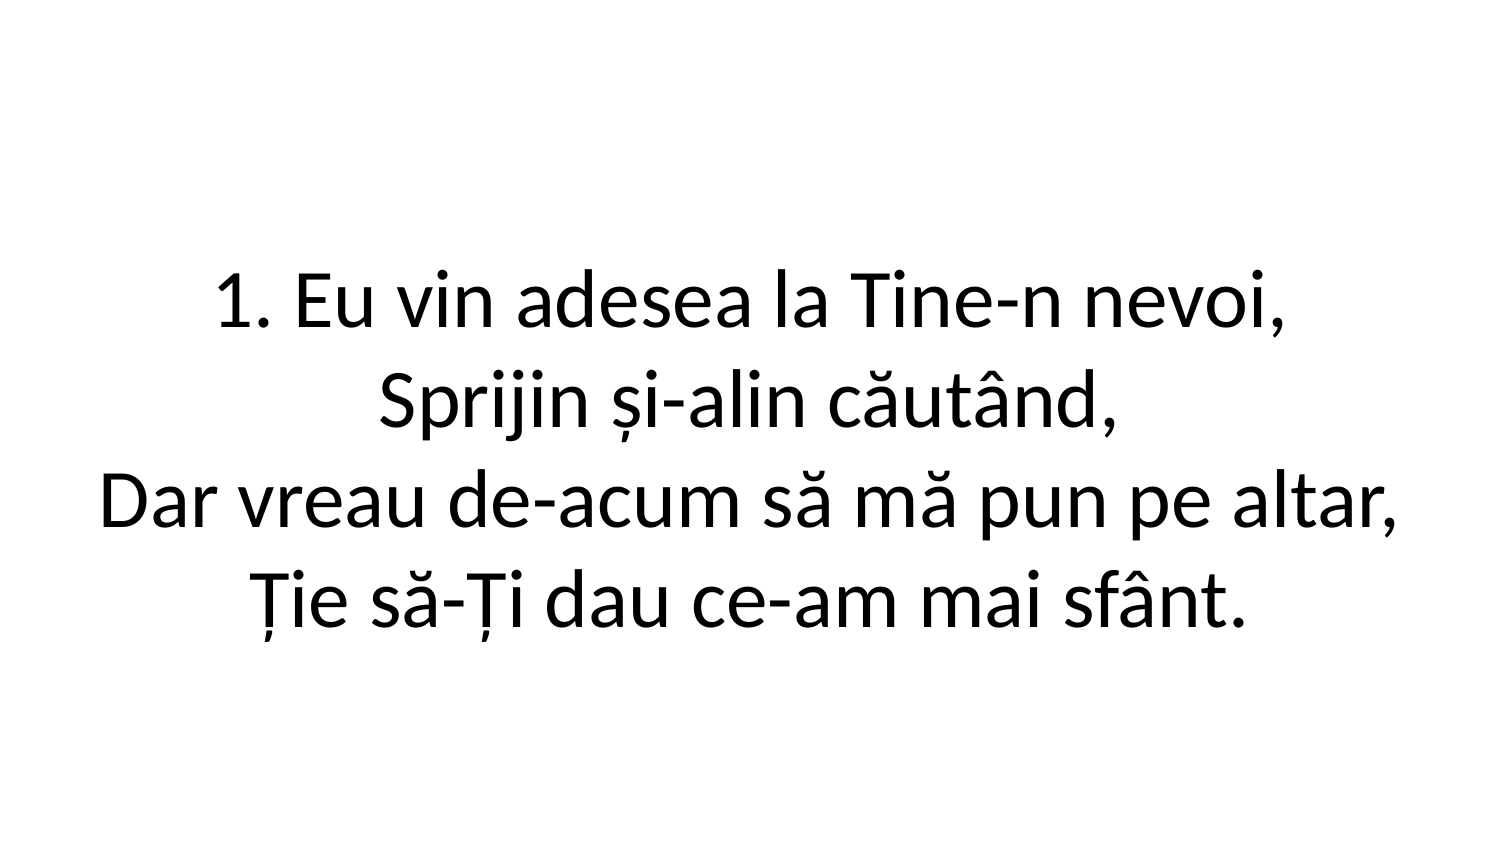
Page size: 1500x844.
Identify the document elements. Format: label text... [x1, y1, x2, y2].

text_box 1. Eu vin adesea la Tine-n nevoi, Sprijin și-alin căutând, Dar vreau de-acum să mă pun pe altar, Ție să-Ți dau ce-am mai sfânt. [84, 192, 1416, 652]
